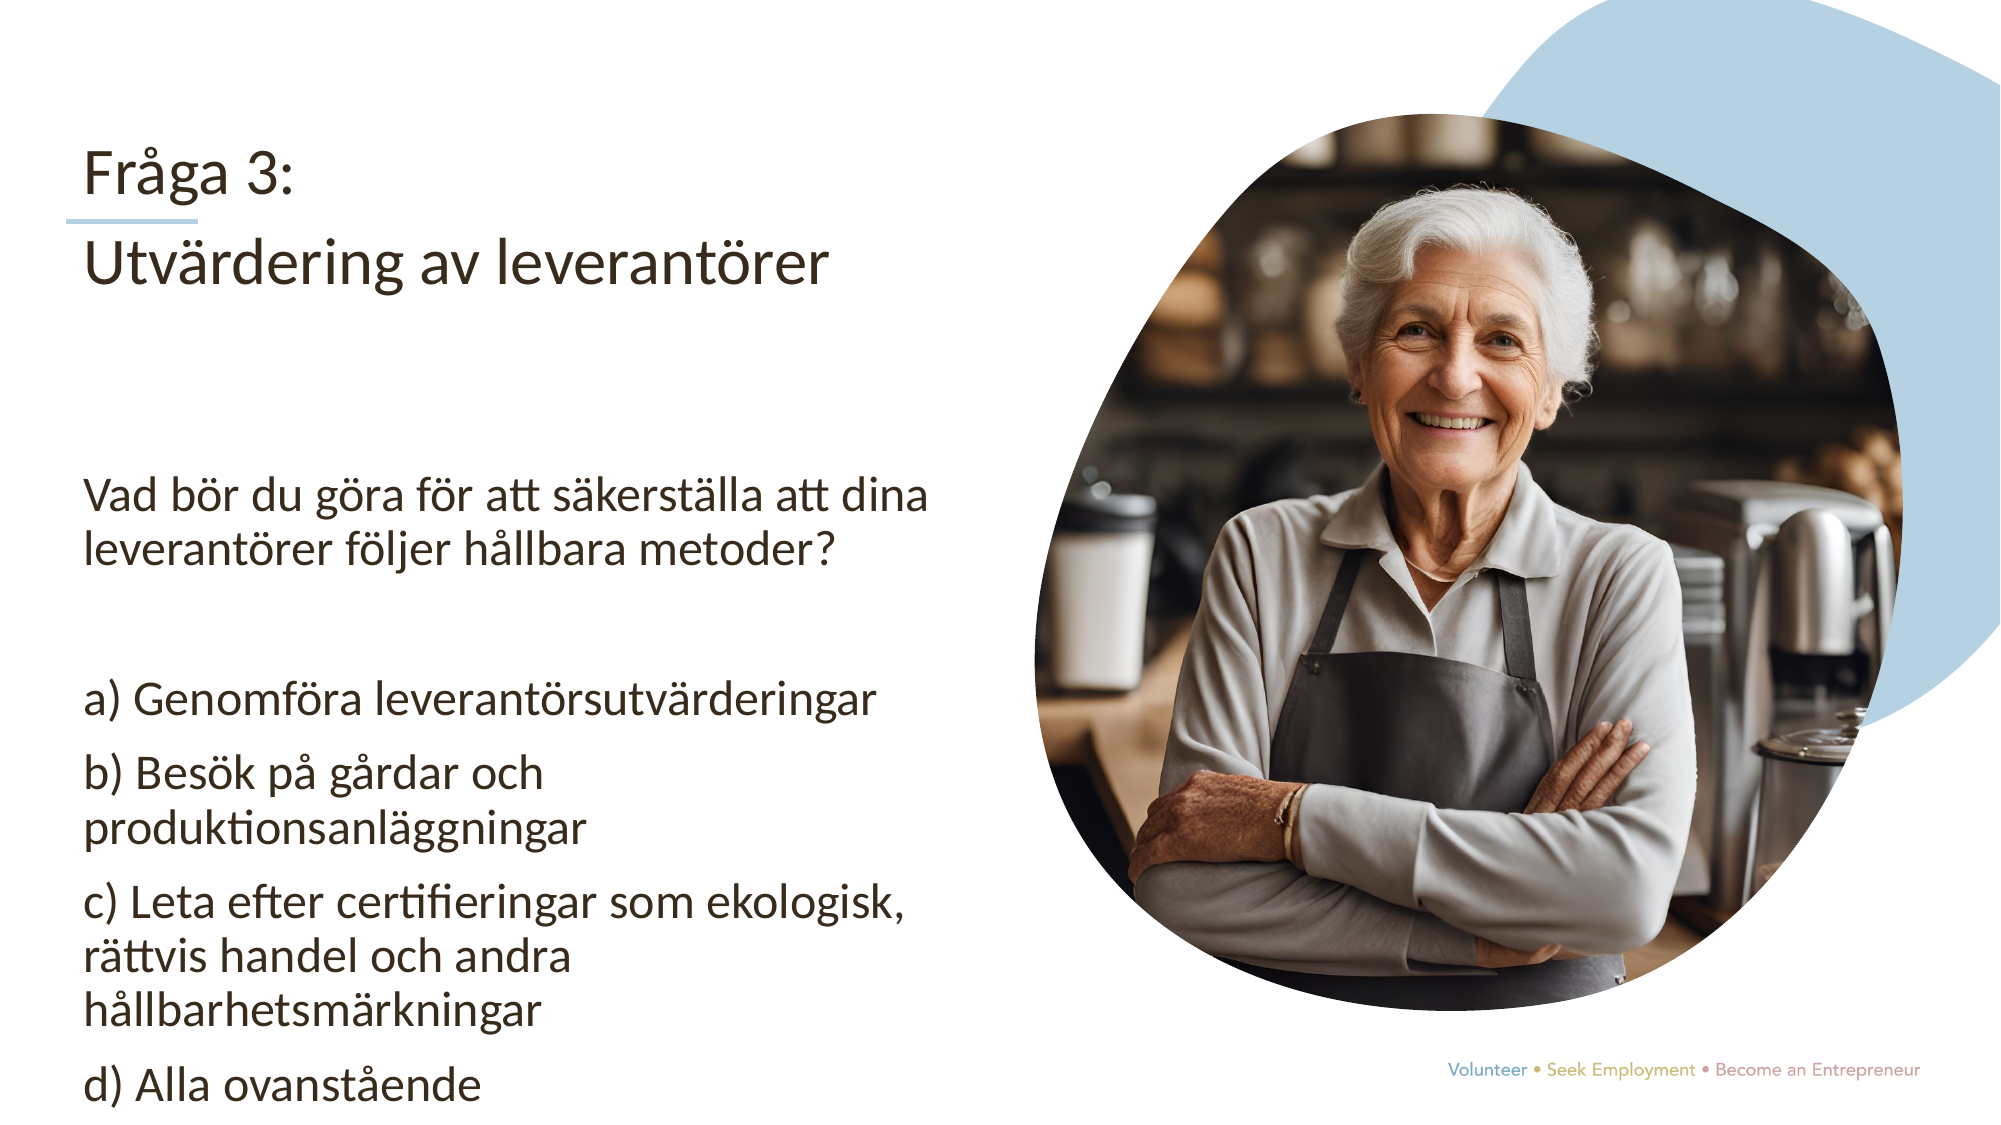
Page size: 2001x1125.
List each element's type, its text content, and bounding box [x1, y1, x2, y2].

picture [1418, 1046, 1971, 1103]
picture [1034, 113, 1903, 1011]
text_box Fråga 3: Utvärdering av leverantörer [68, 129, 903, 356]
text_box Vad bör du göra för att säkerställa att dina leverantörer följer hållbara metoder? a) Genomföra leverantörsutvärderingar b) Besök på gårdar och produktionsanläggningar c) Leta efter certifieringar som ekologisk, rättvis handel och andra hållbarhetsmärkningar d) Alla ovanstående [68, 461, 1035, 1032]
